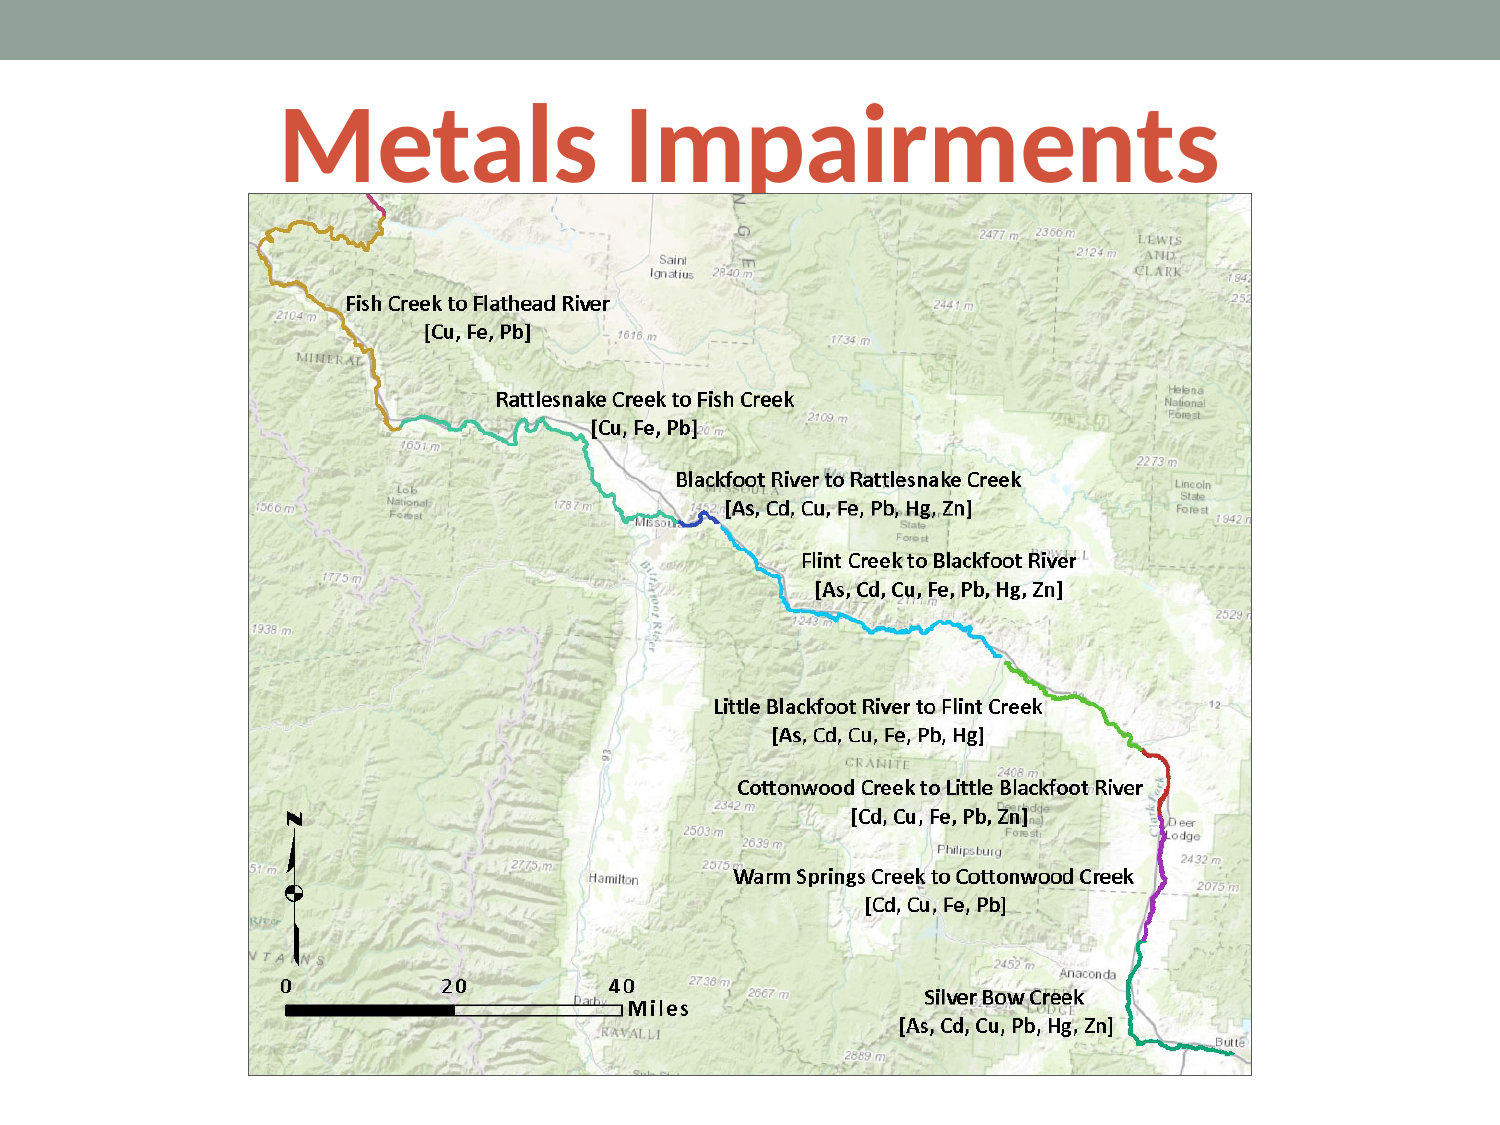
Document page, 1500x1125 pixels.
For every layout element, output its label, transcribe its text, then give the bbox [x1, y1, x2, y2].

text_box Metals Impairments [24, 62, 1475, 250]
picture [247, 193, 1253, 1076]
